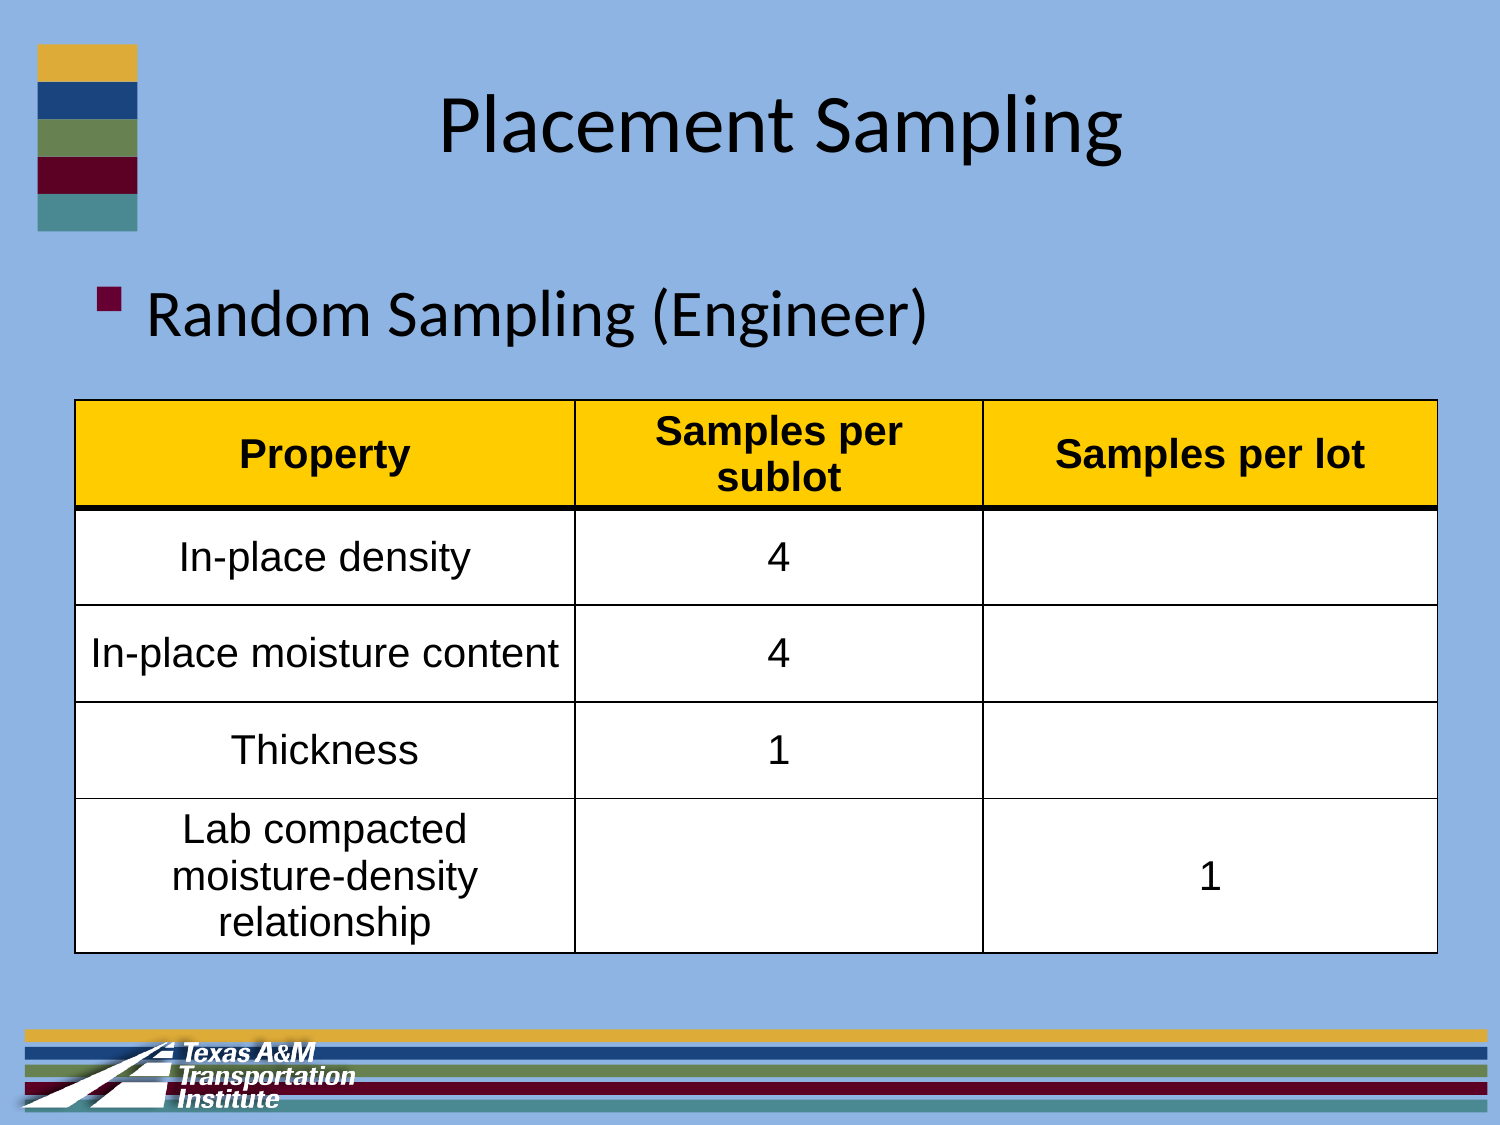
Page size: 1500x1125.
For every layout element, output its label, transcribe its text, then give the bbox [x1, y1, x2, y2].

table_cell 1 [984, 799, 1437, 952]
table_cell [984, 511, 1437, 604]
table_cell [576, 799, 982, 952]
table_cell [984, 703, 1437, 798]
table_header Property [76, 401, 574, 505]
table_cell In-place density [76, 511, 574, 604]
table_cell 1 [576, 703, 982, 798]
table_cell In-place moisture content [76, 606, 574, 701]
list Random Sampling (Engineer) [74, 262, 1426, 399]
table_cell 4 [576, 606, 982, 701]
table_cell 4 [576, 511, 982, 604]
picture [20, 1042, 355, 1108]
title Placement Sampling [137, 24, 1426, 213]
table_cell [984, 606, 1437, 701]
table_cell Thickness [76, 703, 574, 798]
table_header Samples per lot [984, 401, 1437, 505]
table_cell Lab compacted moisture-density relationship [76, 799, 574, 952]
table_header Samples per sublot [576, 401, 982, 505]
